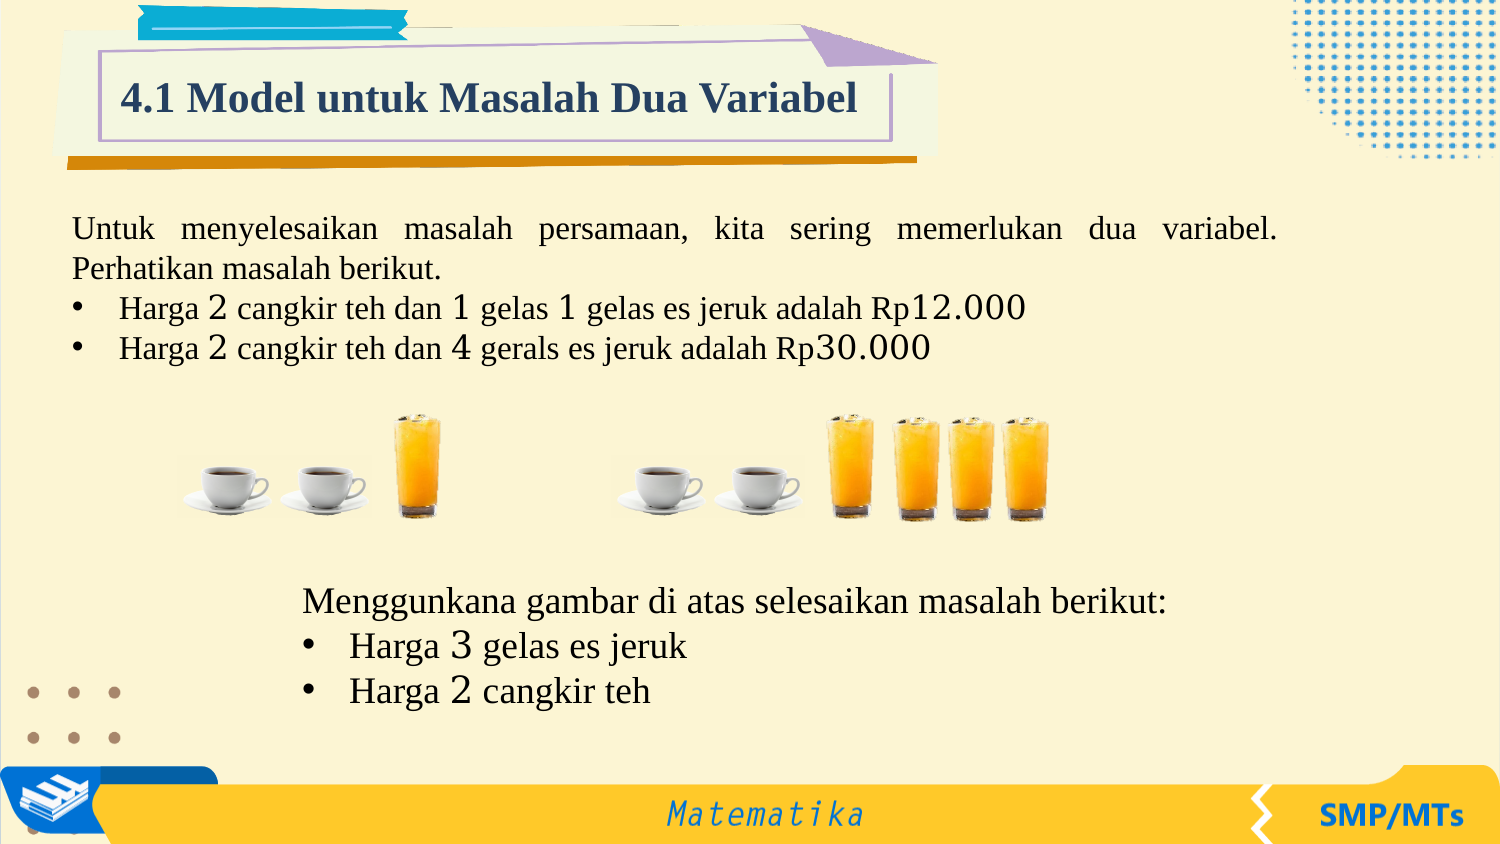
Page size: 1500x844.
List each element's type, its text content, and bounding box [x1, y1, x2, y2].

picture [0, 0, 1500, 844]
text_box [610, 400, 1093, 538]
text_box Menggunkana gambar di atas selesaikan masalah berikut: Harga 3 gelas es jeruk Harga 2 cangkir teh [287, 569, 1263, 719]
text_box Untuk menyelesaikan masalah persamaan, kita sering memerlukan dua variabel. Perhatikan masalah berikut. Harga 2 cangkir teh dan 1 gelas 1 gelas es jeruk adalah Rp12.000 Harga 2 cangkir teh dan 4 gerals es jeruk adalah Rp30.000 [57, 198, 1295, 414]
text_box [52, 5, 938, 170]
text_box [177, 400, 485, 534]
